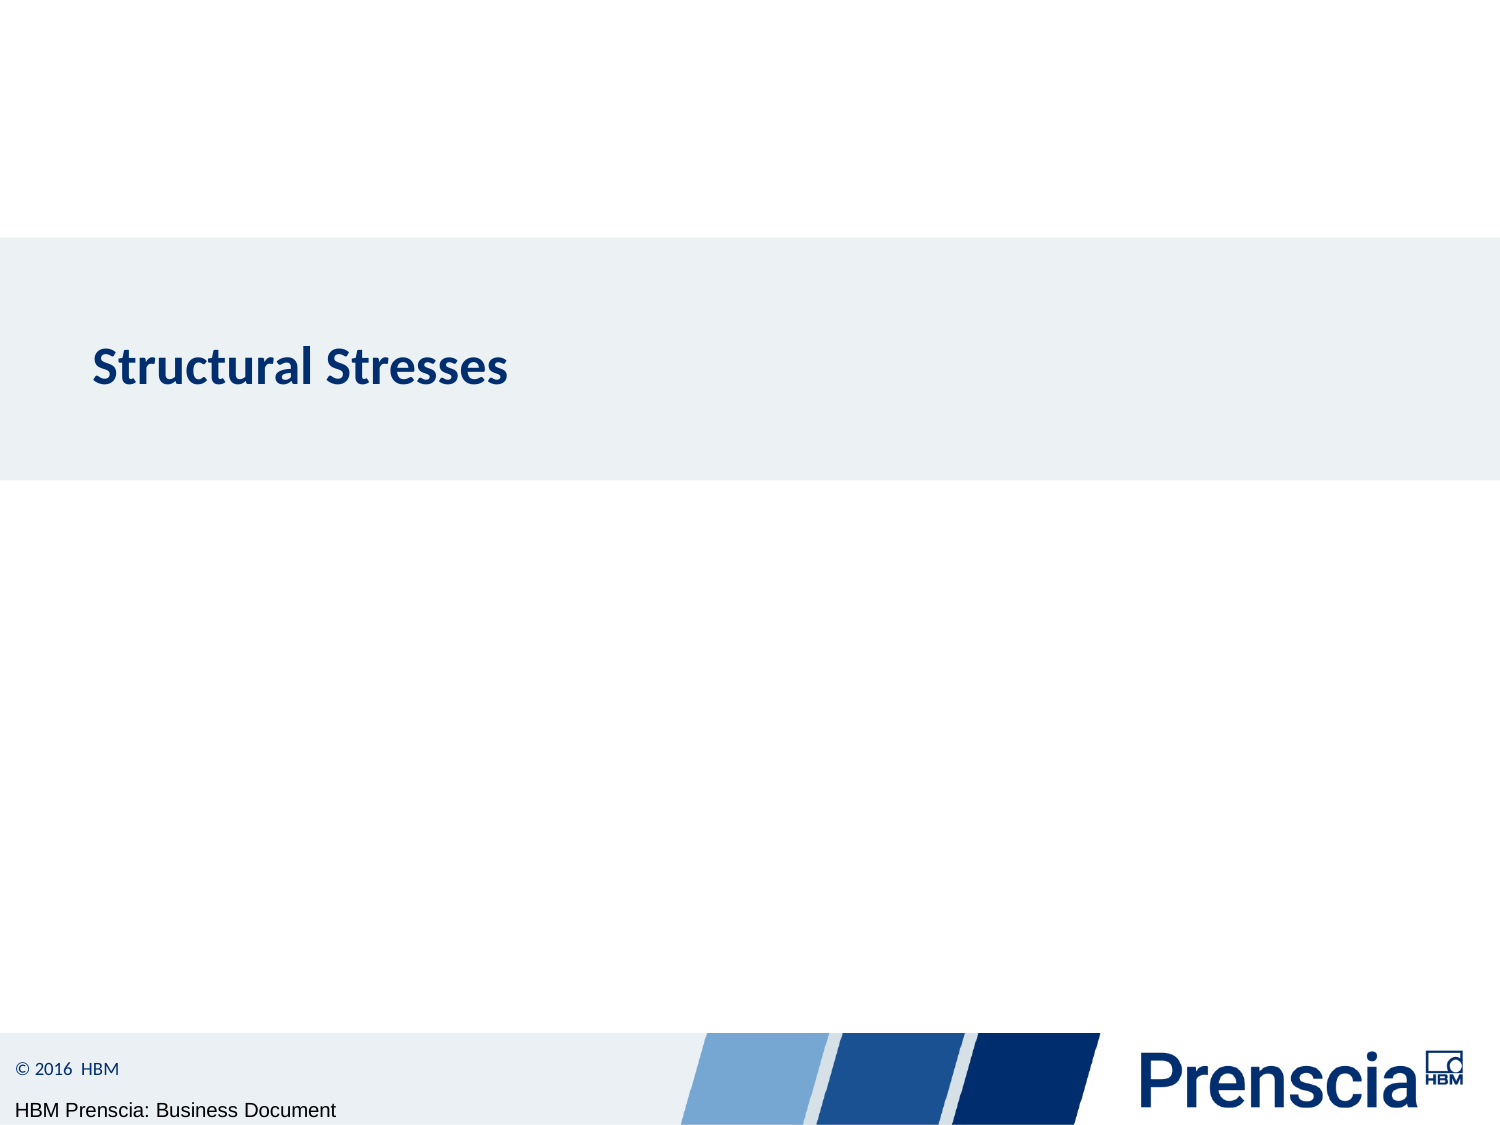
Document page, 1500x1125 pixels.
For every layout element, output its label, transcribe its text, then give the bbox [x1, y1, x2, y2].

picture [0, 1033, 1500, 1125]
title Structural Stresses [75, 262, 1425, 464]
